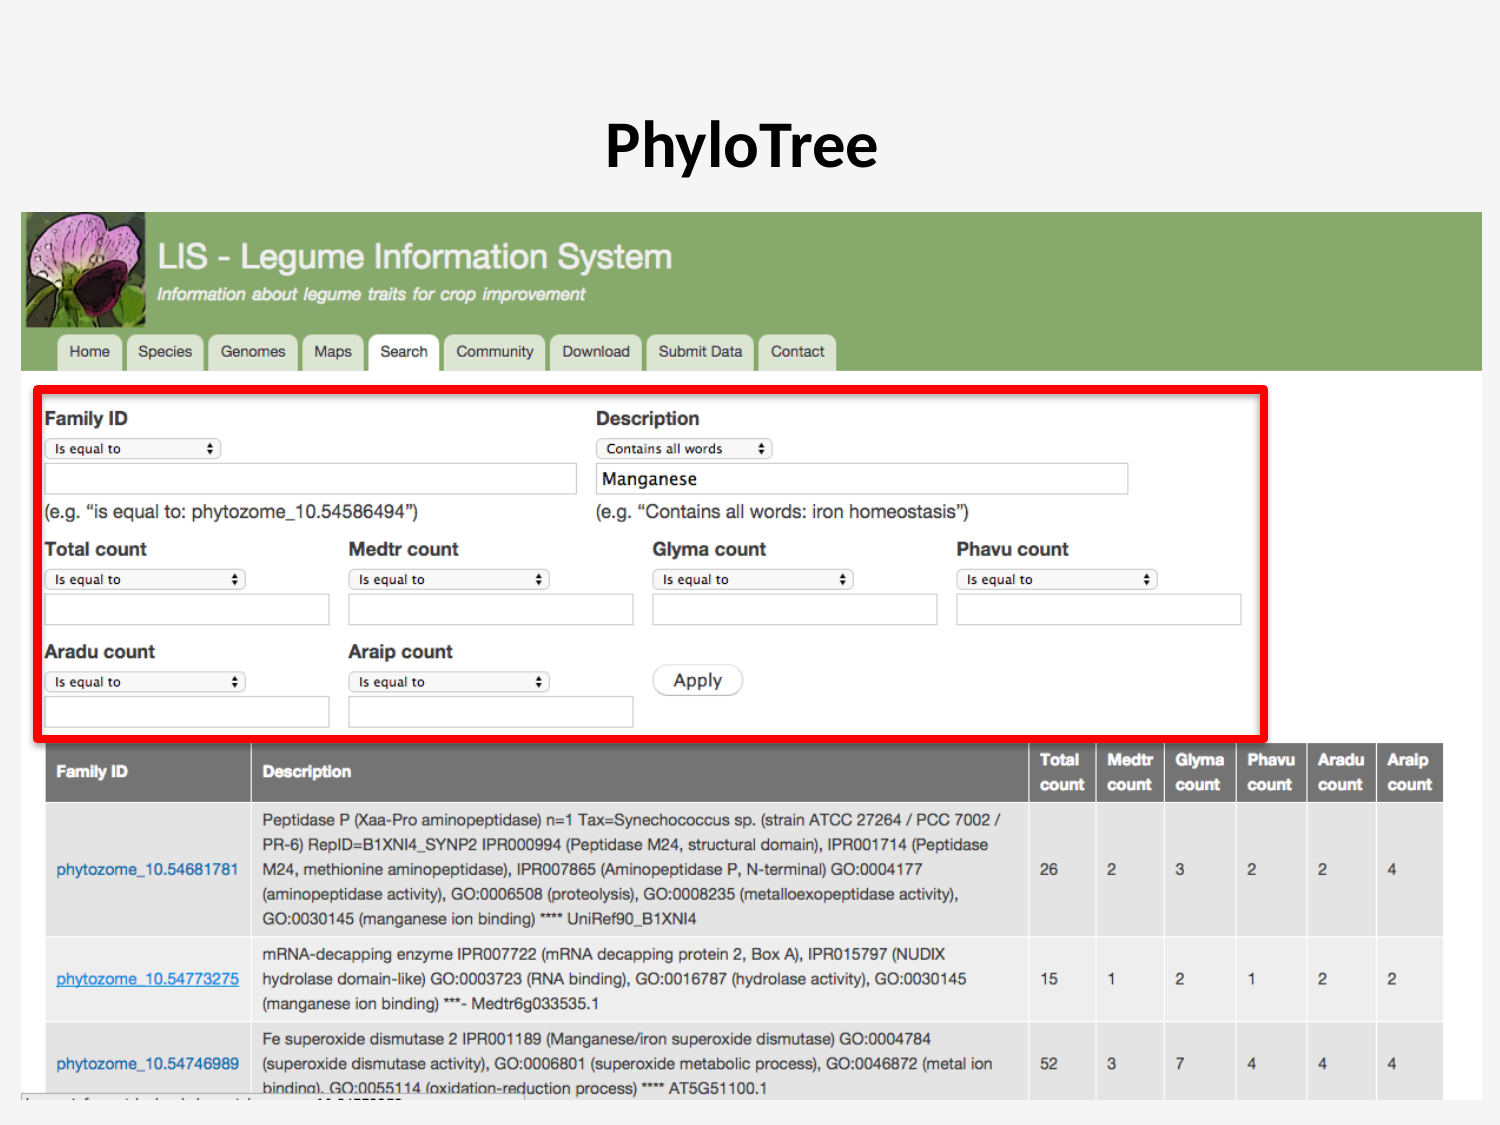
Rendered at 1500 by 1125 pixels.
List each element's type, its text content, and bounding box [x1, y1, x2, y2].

title PhyloTree [75, 74, 1425, 209]
picture [21, 212, 1482, 1101]
